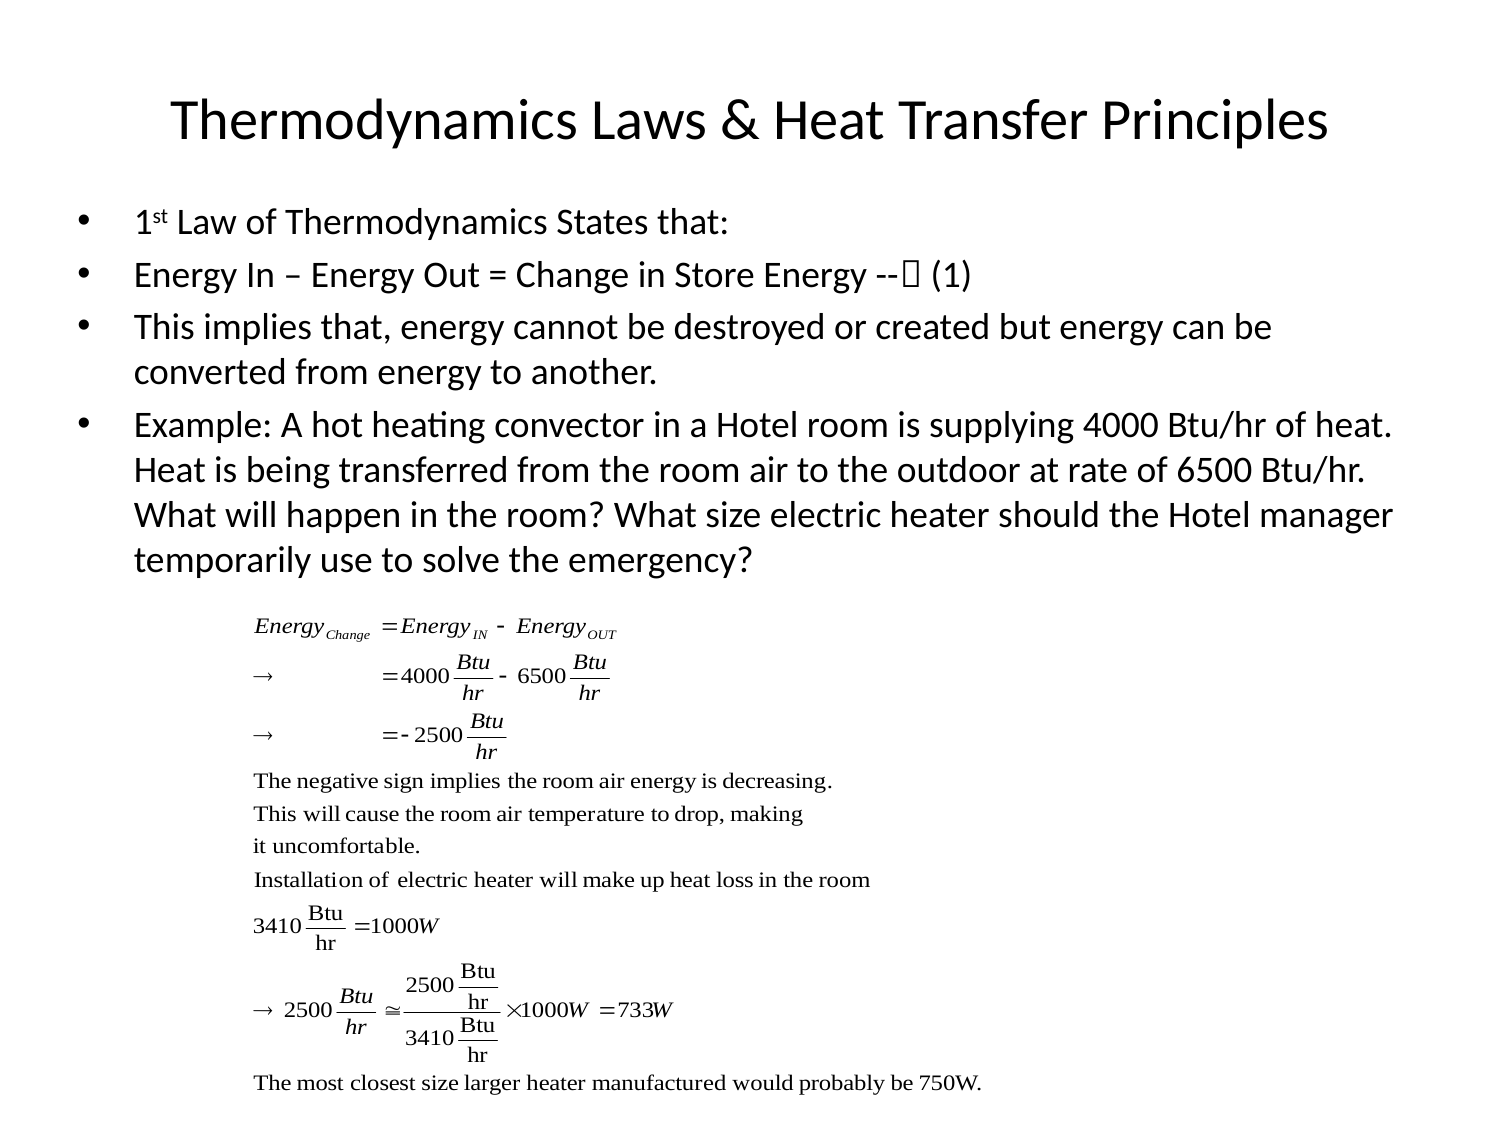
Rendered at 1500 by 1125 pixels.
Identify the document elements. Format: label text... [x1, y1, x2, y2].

list 1st Law of Thermodynamics States that: Energy In – Energy Out = Change in Store Energy -- (1) This implies that, energy cannot be destroyed or created but energy can be converted from energy to another. Example: A hot heating convector in a Hotel room is supplying 4000 Btu/hr of heat. Heat is being transferred from the room air to the outdoor at rate of 6500 Btu/hr. What will happen in the room? What size electric heater should the Hotel manager temporarily use to solve the emergency? [62, 137, 1425, 1038]
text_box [249, 612, 988, 1101]
title Thermodynamics Laws & Heat Transfer Principles [75, 45, 1425, 137]
